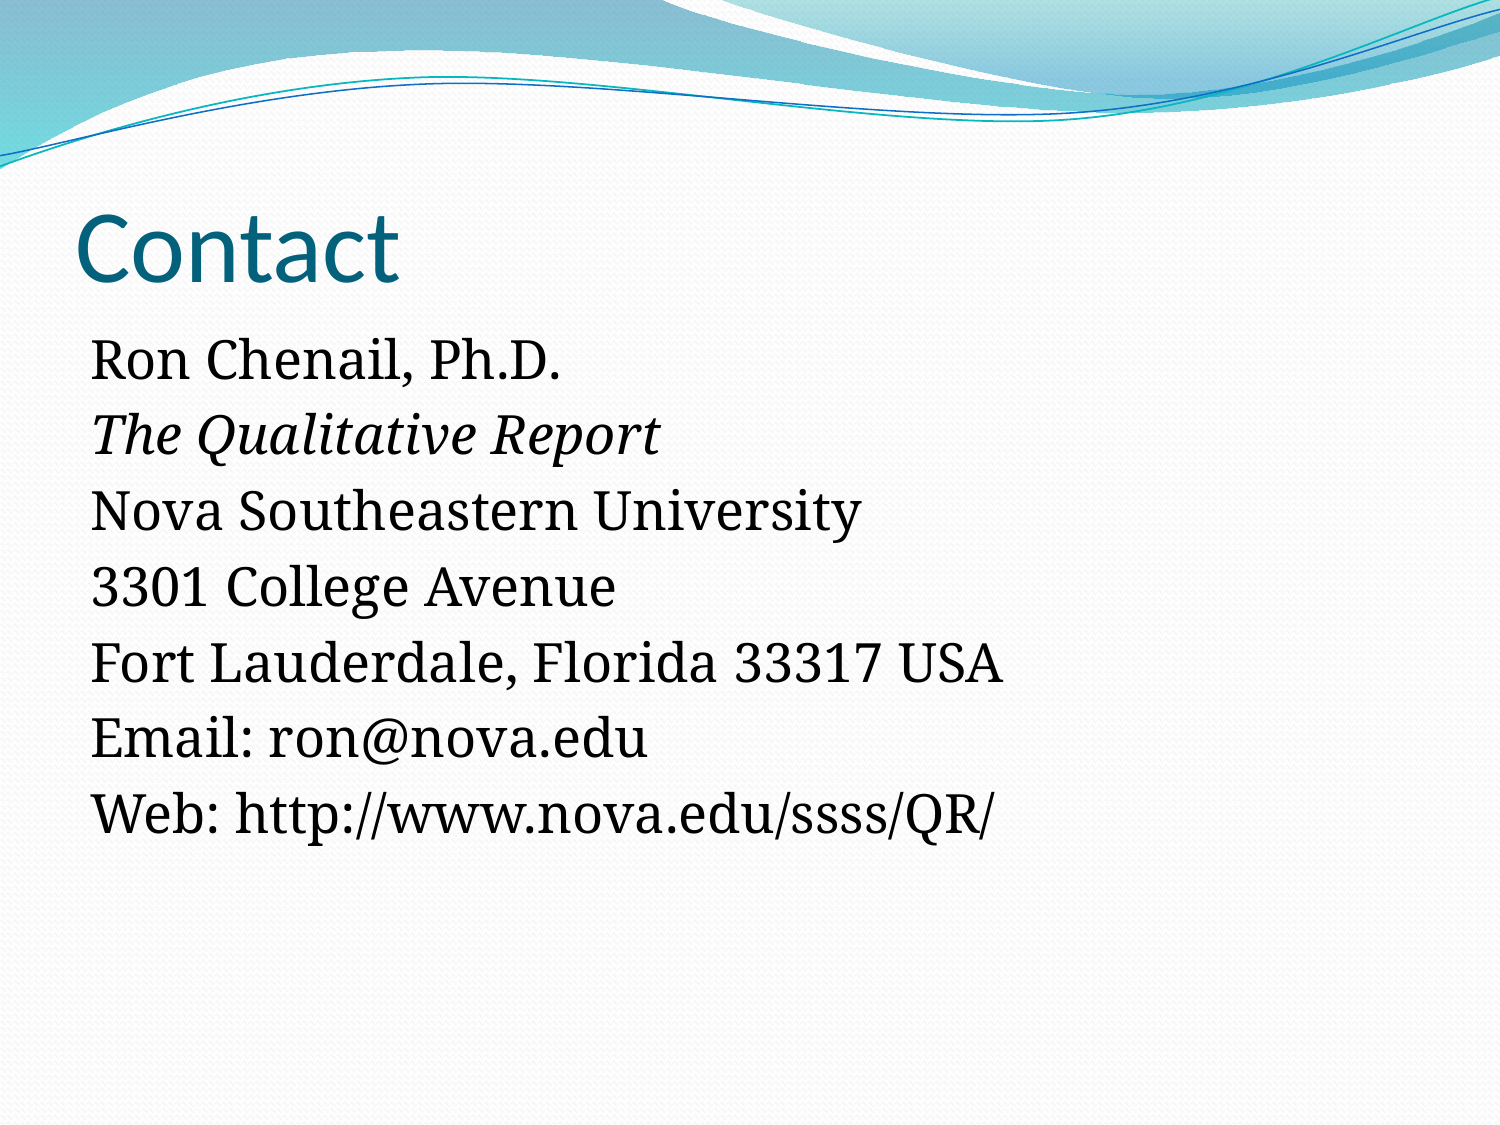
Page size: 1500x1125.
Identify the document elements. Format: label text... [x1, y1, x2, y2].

title Contact [74, 115, 1426, 304]
list Ron Chenail, Ph.D. The Qualitative Report Nova Southeastern University 3301 College Avenue Fort Lauderdale, Florida 33317 USA Email: ron@nova.edu Web: http://www.nova.edu/ssss/QR/ [74, 317, 1426, 1038]
